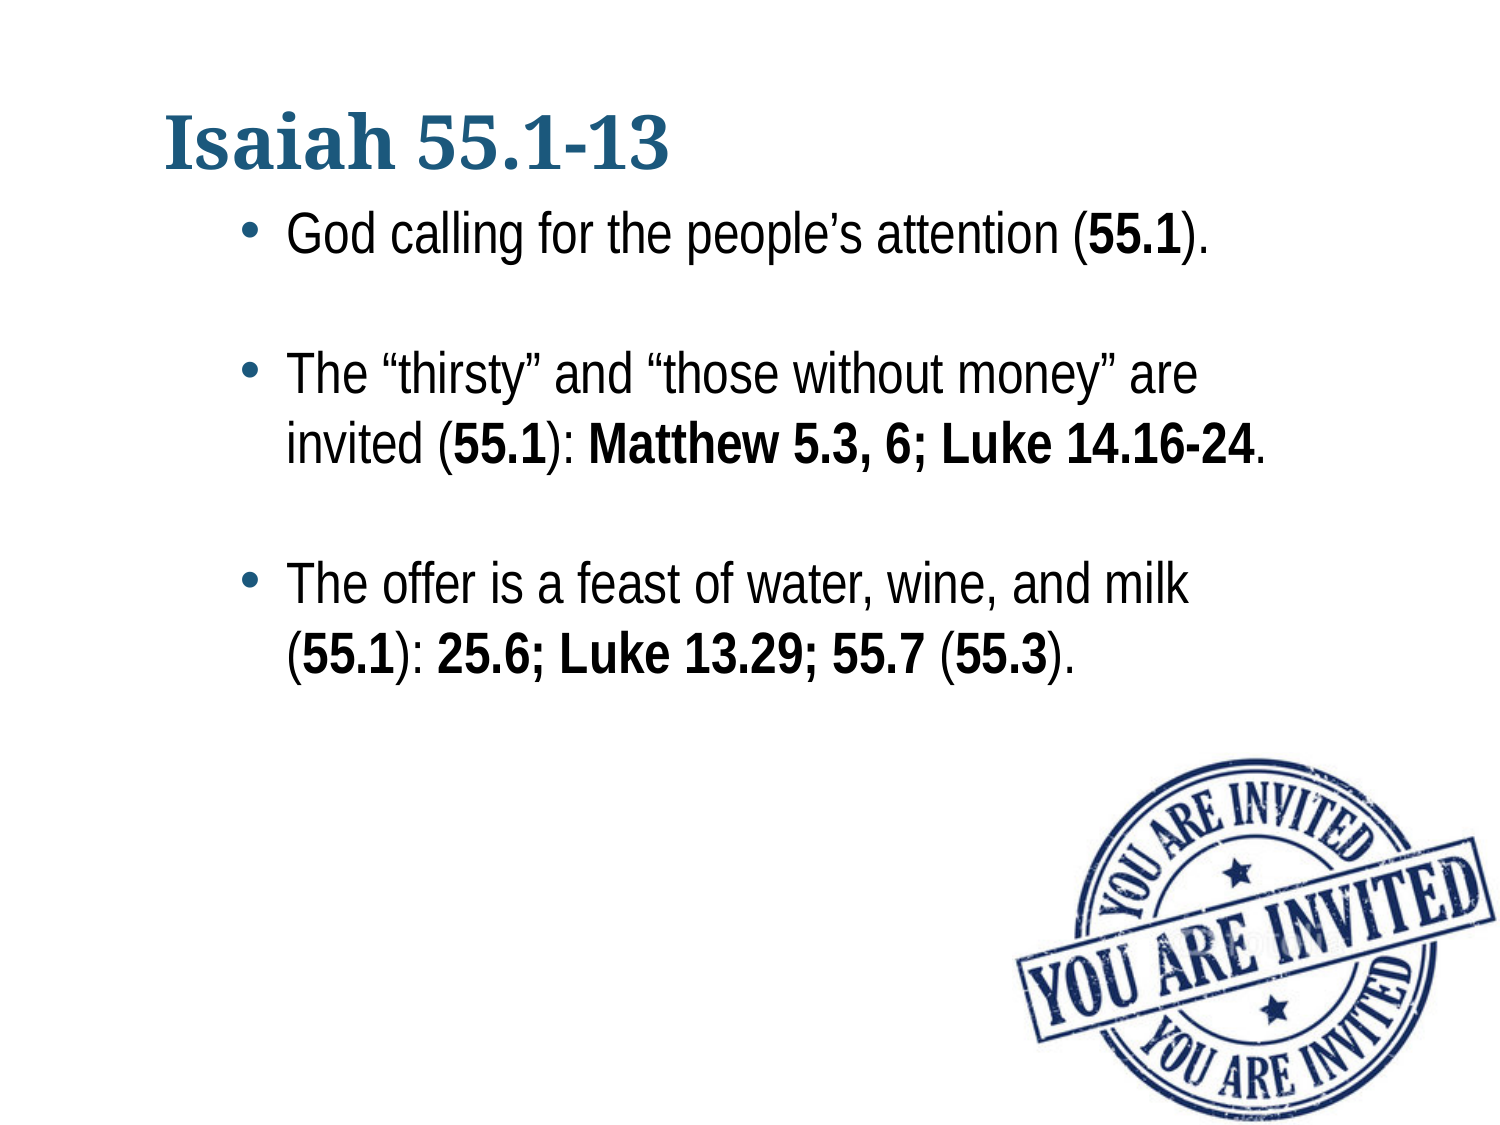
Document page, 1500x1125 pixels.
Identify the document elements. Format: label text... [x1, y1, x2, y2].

text_box God calling for the people’s attention (55.1). The “thirsty” and “those without money” are invited (55.1): Matthew 5.3, 6; Luke 14.16-24. The offer is a feast of water, wine, and milk (55.1): 25.6; Luke 13.29; 55.7 (55.3). [225, 187, 1325, 693]
picture [1012, 751, 1500, 1125]
text_box Isaiah 55.1-13 [150, 87, 800, 193]
